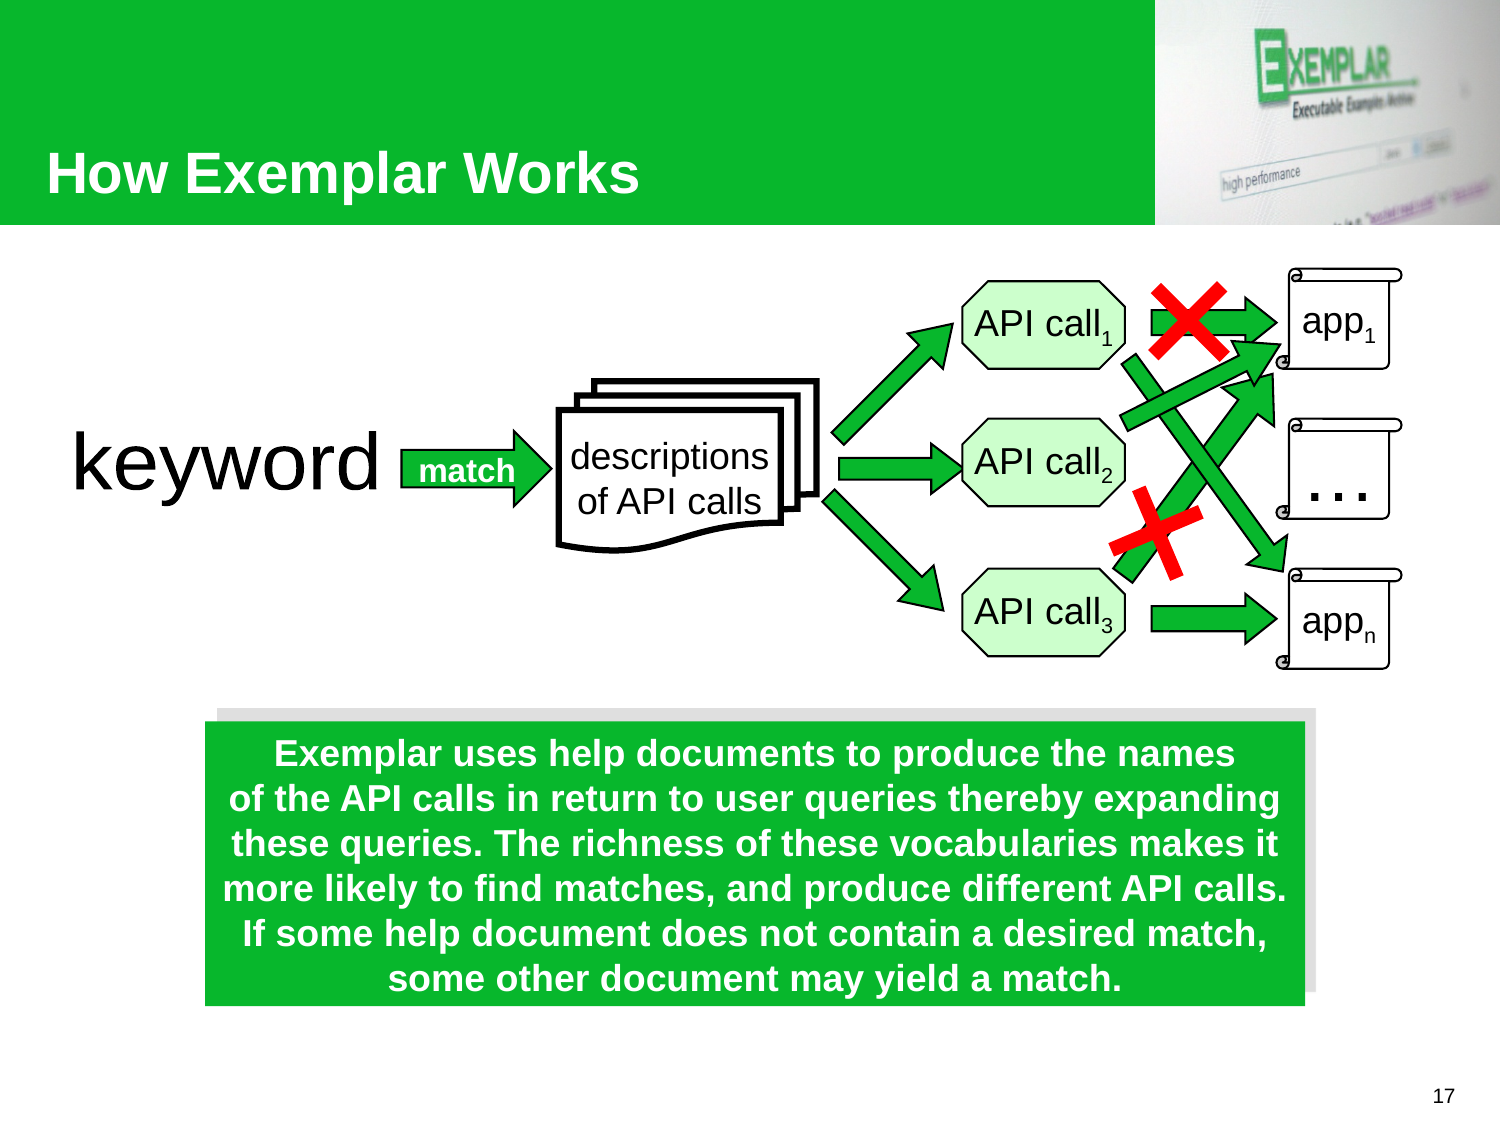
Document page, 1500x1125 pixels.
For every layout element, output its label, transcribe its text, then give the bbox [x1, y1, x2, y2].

text_box Exemplar uses help documents to produce the names of the API calls in return to user queries thereby expanding these queries. The richness of these vocabularies makes it more likely to find matches, and produce different API calls. If some help document does not contain a desired match, some other document may yield a match. [205, 721, 1306, 1007]
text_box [962, 280, 1126, 657]
slide_number 17 [1191, 1070, 1471, 1116]
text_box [1114, 297, 1290, 644]
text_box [1106, 483, 1205, 582]
text_box match [401, 431, 552, 507]
text_box descriptions of API calls [558, 381, 808, 551]
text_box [1276, 268, 1402, 669]
picture [1155, 0, 1500, 225]
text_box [813, 355, 957, 635]
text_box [1138, 273, 1237, 372]
title How Exemplar Works [30, 39, 1122, 213]
